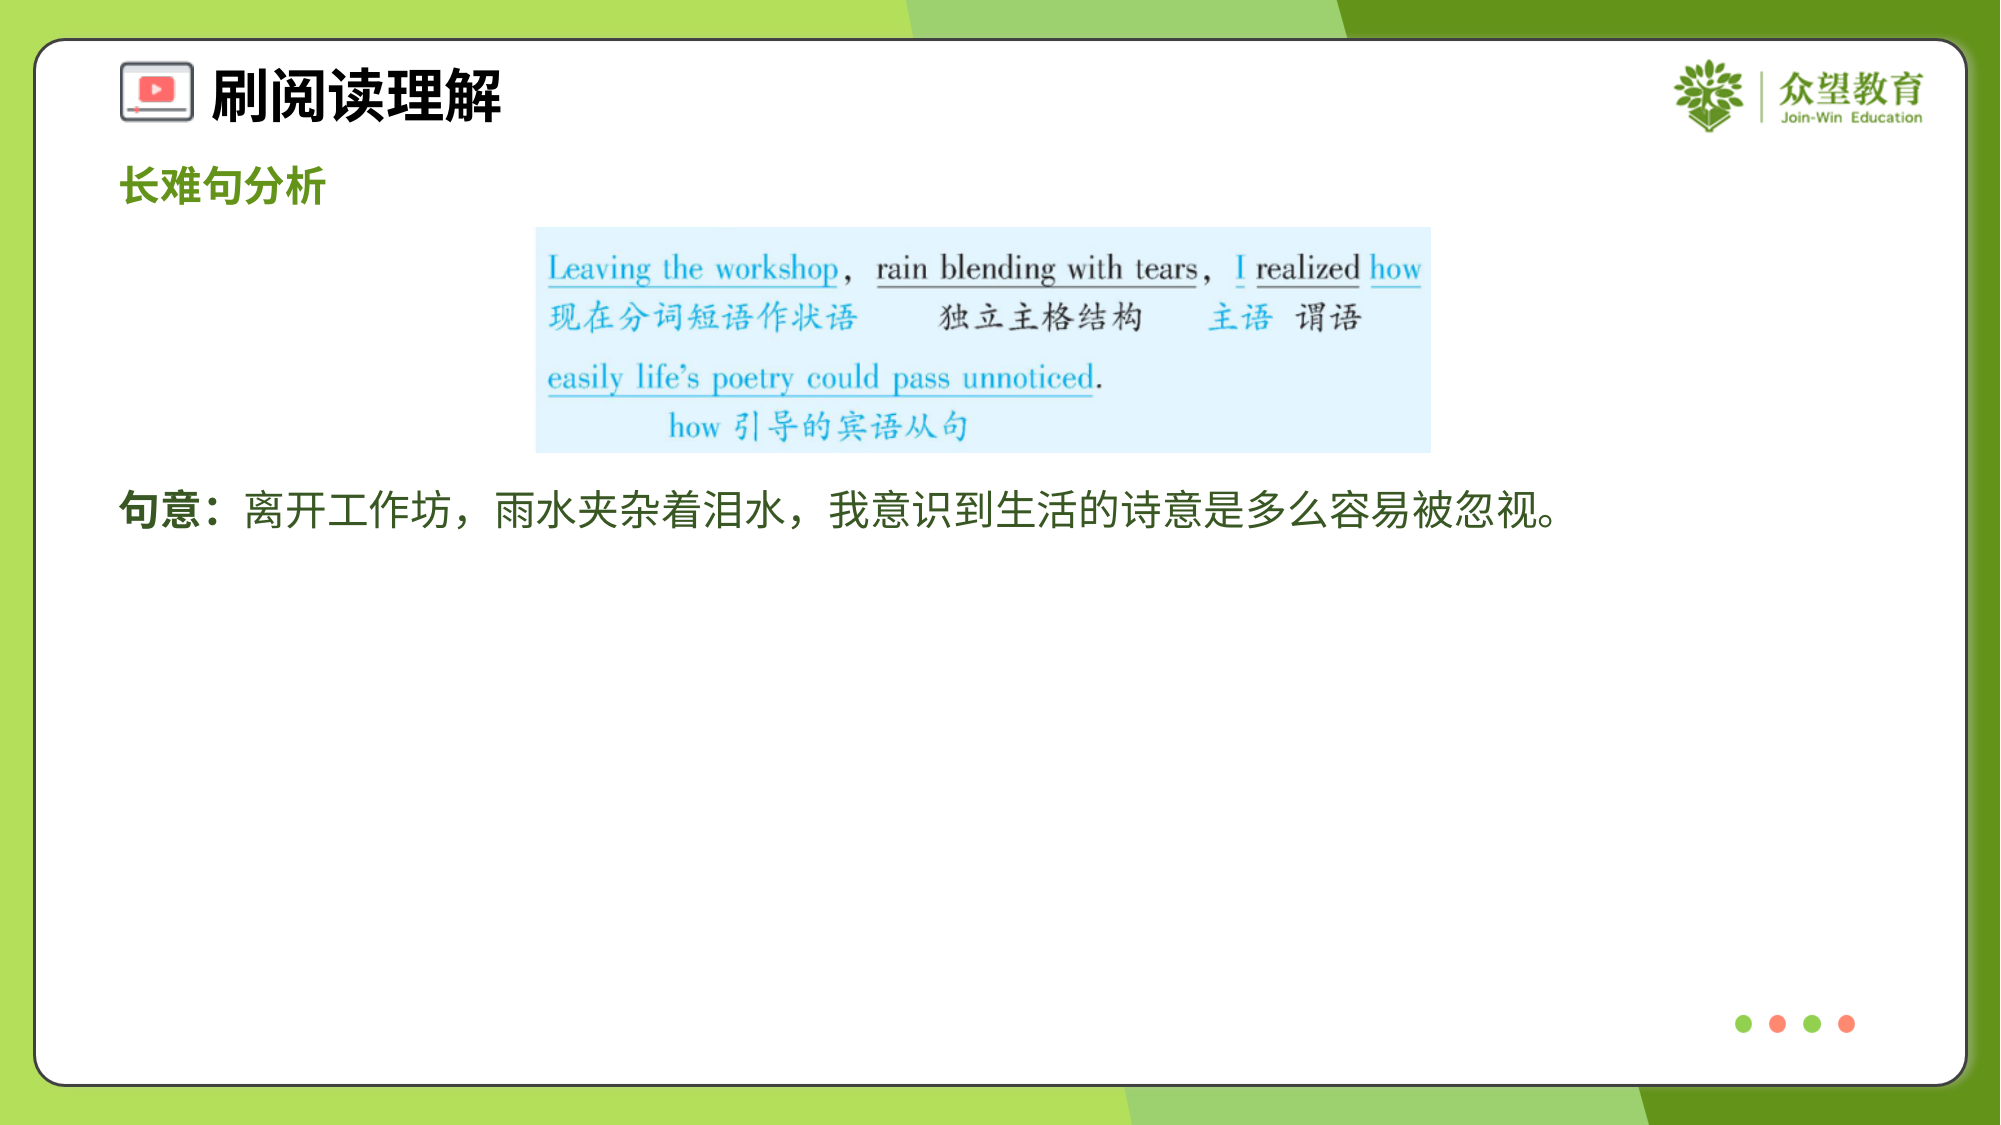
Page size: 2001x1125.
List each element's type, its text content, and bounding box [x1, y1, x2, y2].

text_box 长难句分析 [118, 147, 1883, 206]
text_box 句意：离开工作坊，雨水夹杂着泪水，我意识到生活的诗意是多么容易被忽视。 [118, 471, 1883, 530]
picture [0, 0, 2000, 1125]
